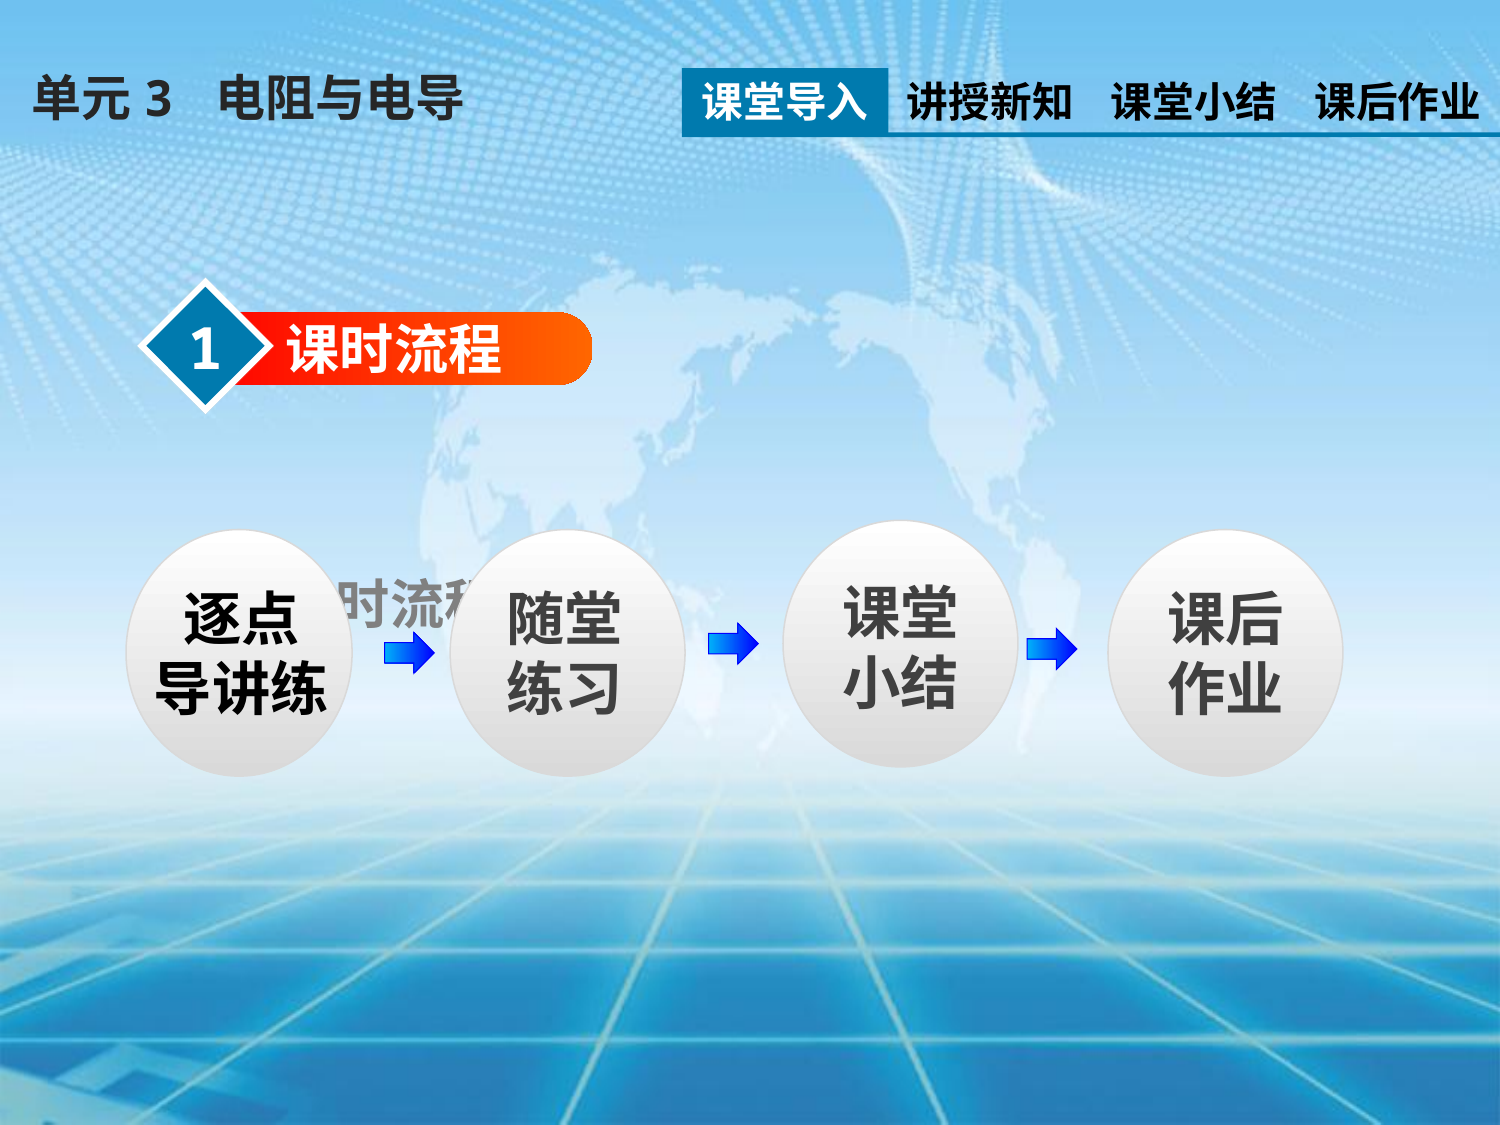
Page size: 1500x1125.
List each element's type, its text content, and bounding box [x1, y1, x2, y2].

text_box 随堂练习 [489, 574, 640, 700]
text_box [1026, 627, 1078, 671]
text_box [233, 312, 271, 385]
text_box [783, 520, 1018, 767]
text_box [152, 529, 326, 574]
text_box 课后作业 [1143, 574, 1308, 700]
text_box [16, 59, 1500, 135]
text_box [134, 700, 344, 777]
text_box 1 [141, 282, 270, 410]
text_box 课时流程 [317, 562, 487, 643]
text_box [384, 631, 436, 675]
text_box 课堂小结 [819, 568, 982, 697]
picture [0, 0, 1500, 1125]
text_box 逐点 导讲练 [132, 574, 350, 700]
text_box [1107, 529, 1343, 777]
text_box [450, 529, 686, 777]
text_box 课时流程 [271, 307, 593, 388]
text_box [126, 613, 132, 693]
text_box [708, 621, 760, 666]
